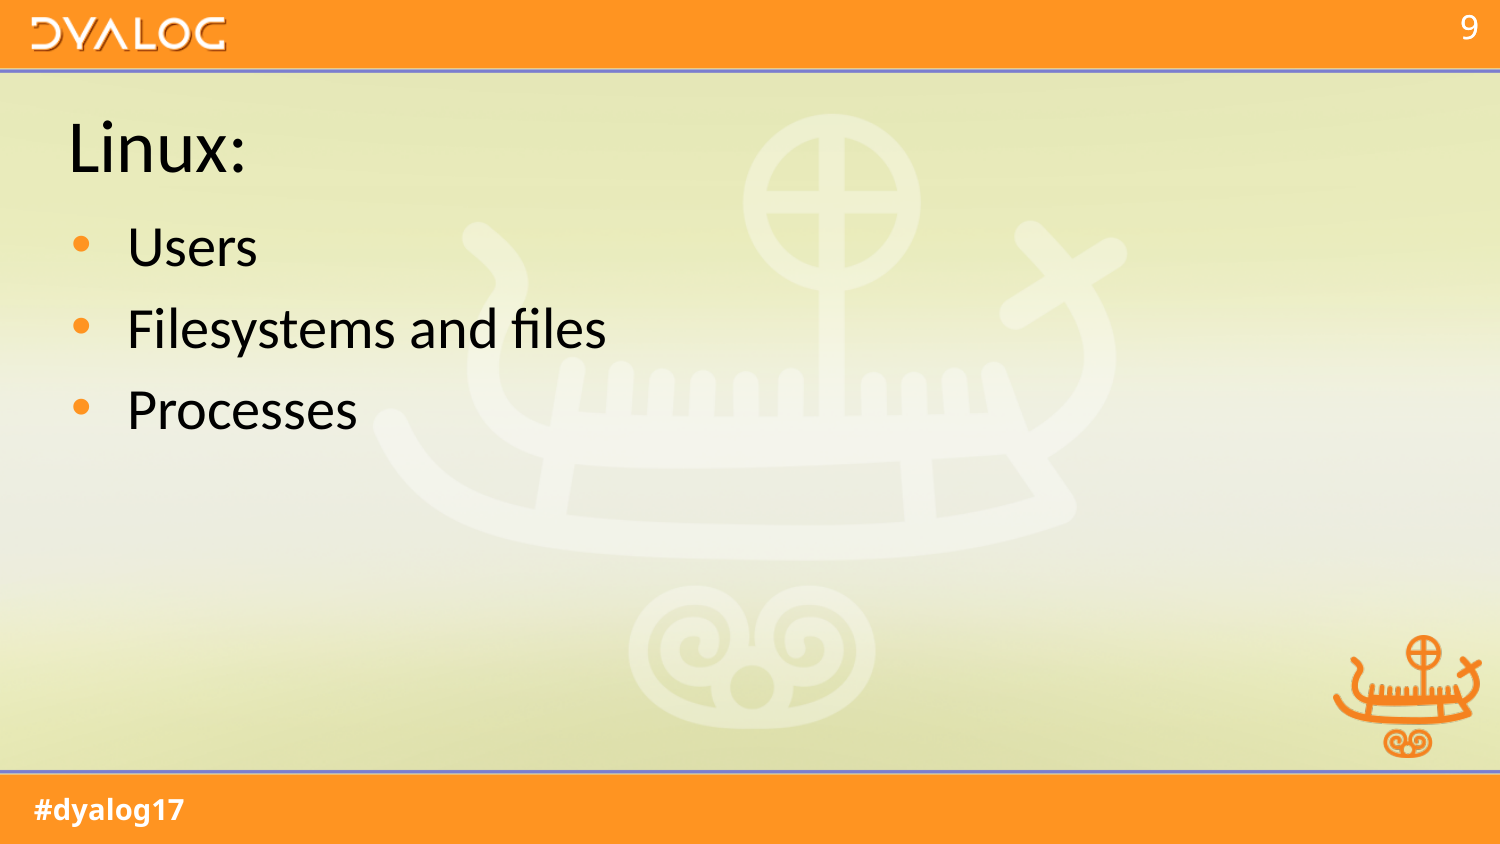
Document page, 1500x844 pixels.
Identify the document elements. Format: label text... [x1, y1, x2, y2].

title Linux: [53, 94, 1425, 192]
picture [0, 0, 1500, 844]
list Users Filesystems and files Processes [56, 200, 1069, 758]
